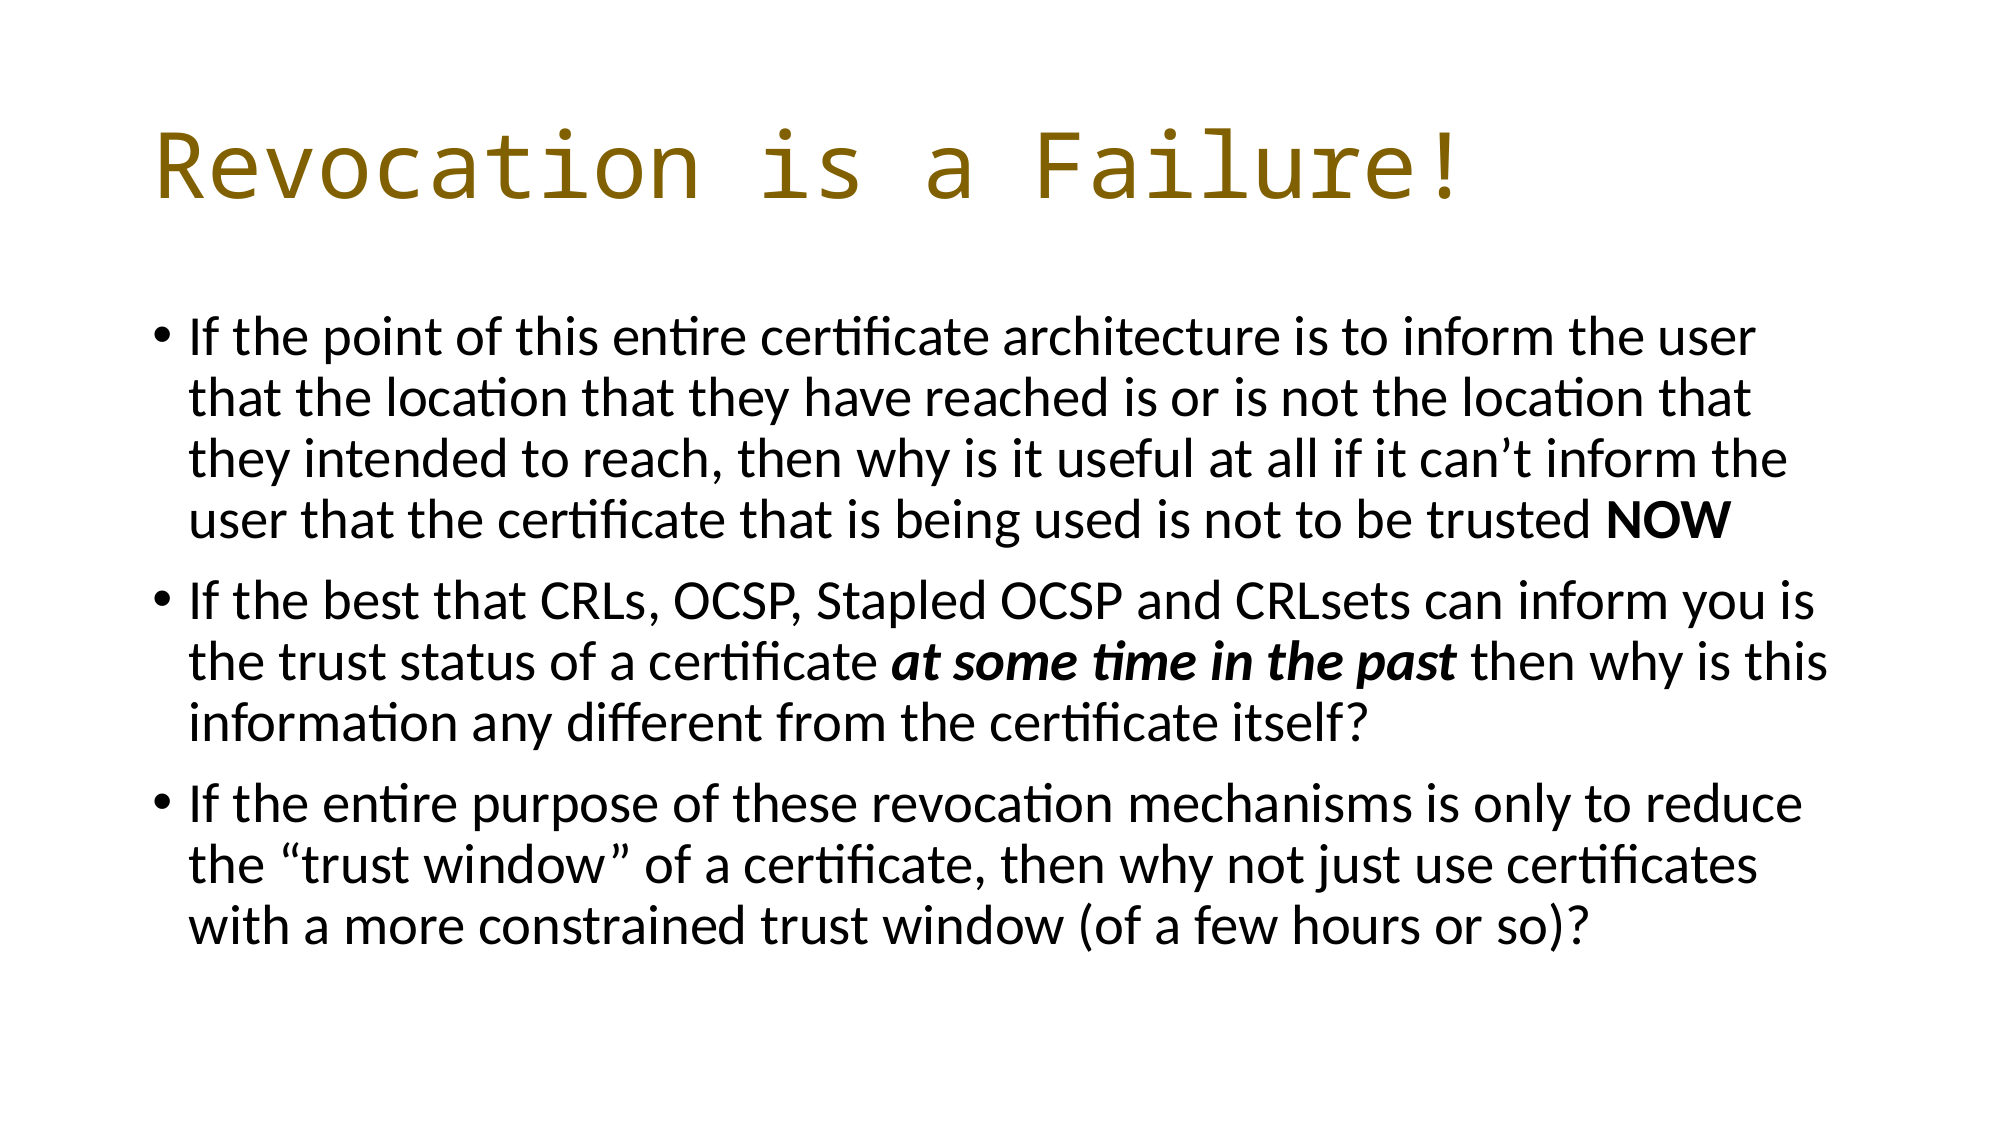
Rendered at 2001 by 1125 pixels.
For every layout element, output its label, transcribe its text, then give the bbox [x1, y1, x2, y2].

list If the point of this entire certificate architecture is to inform the user that the location that they have reached is or is not the location that they intended to reach, then why is it useful at all if it can’t inform the user that the certificate that is being used is not to be trusted NOW If the best that CRLs, OCSP, Stapled OCSP and CRLsets can inform you is the trust status of a certificate at some time in the past then why is this information any different from the certificate itself? If the entire purpose of these revocation mechanisms is only to reduce the “trust window” of a certificate, then why not just use certificates with a more constrained trust window (of a few hours or so)? [137, 299, 1863, 1014]
title Revocation is a Failure! [137, 59, 1863, 278]
